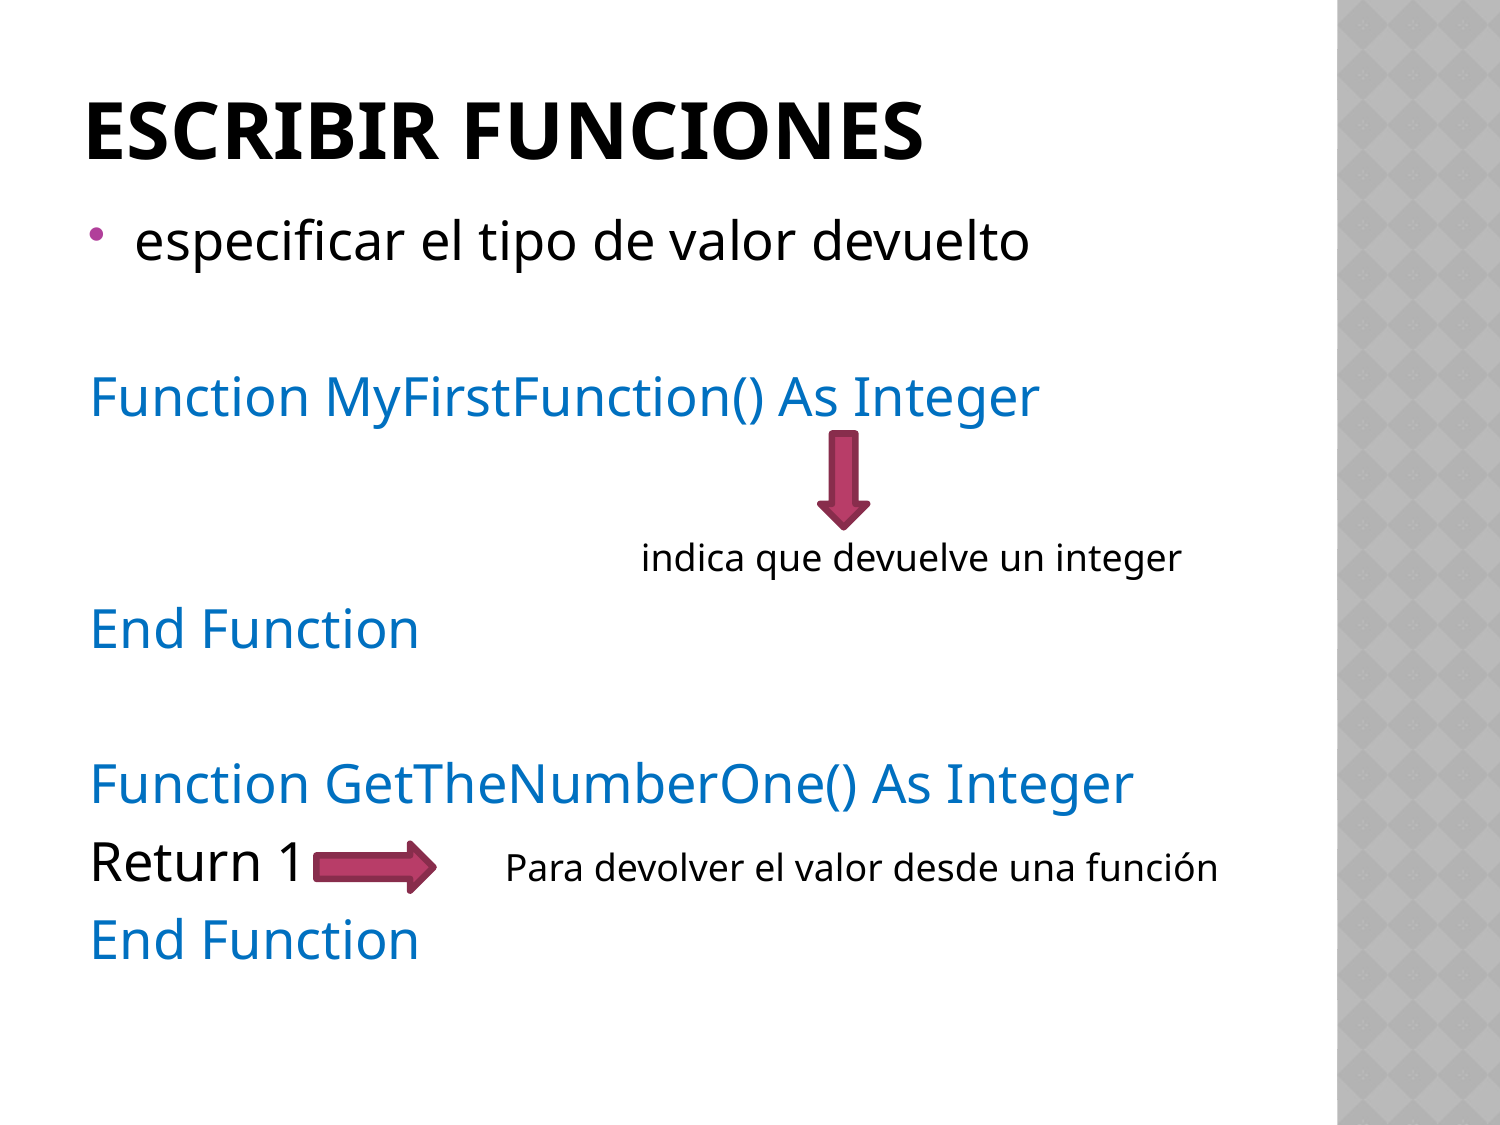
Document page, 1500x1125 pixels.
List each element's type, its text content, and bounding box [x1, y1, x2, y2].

list especificar el tipo de valor devuelto Function MyFirstFunction() As Integer indica que devuelve un integer End Function Function GetTheNumberOne() As Integer Return 1 Para devolver el valor desde una función End Function [75, 199, 1263, 1059]
title Escribir funciones [75, 52, 1263, 176]
text_box [313, 840, 437, 894]
text_box [817, 430, 871, 531]
